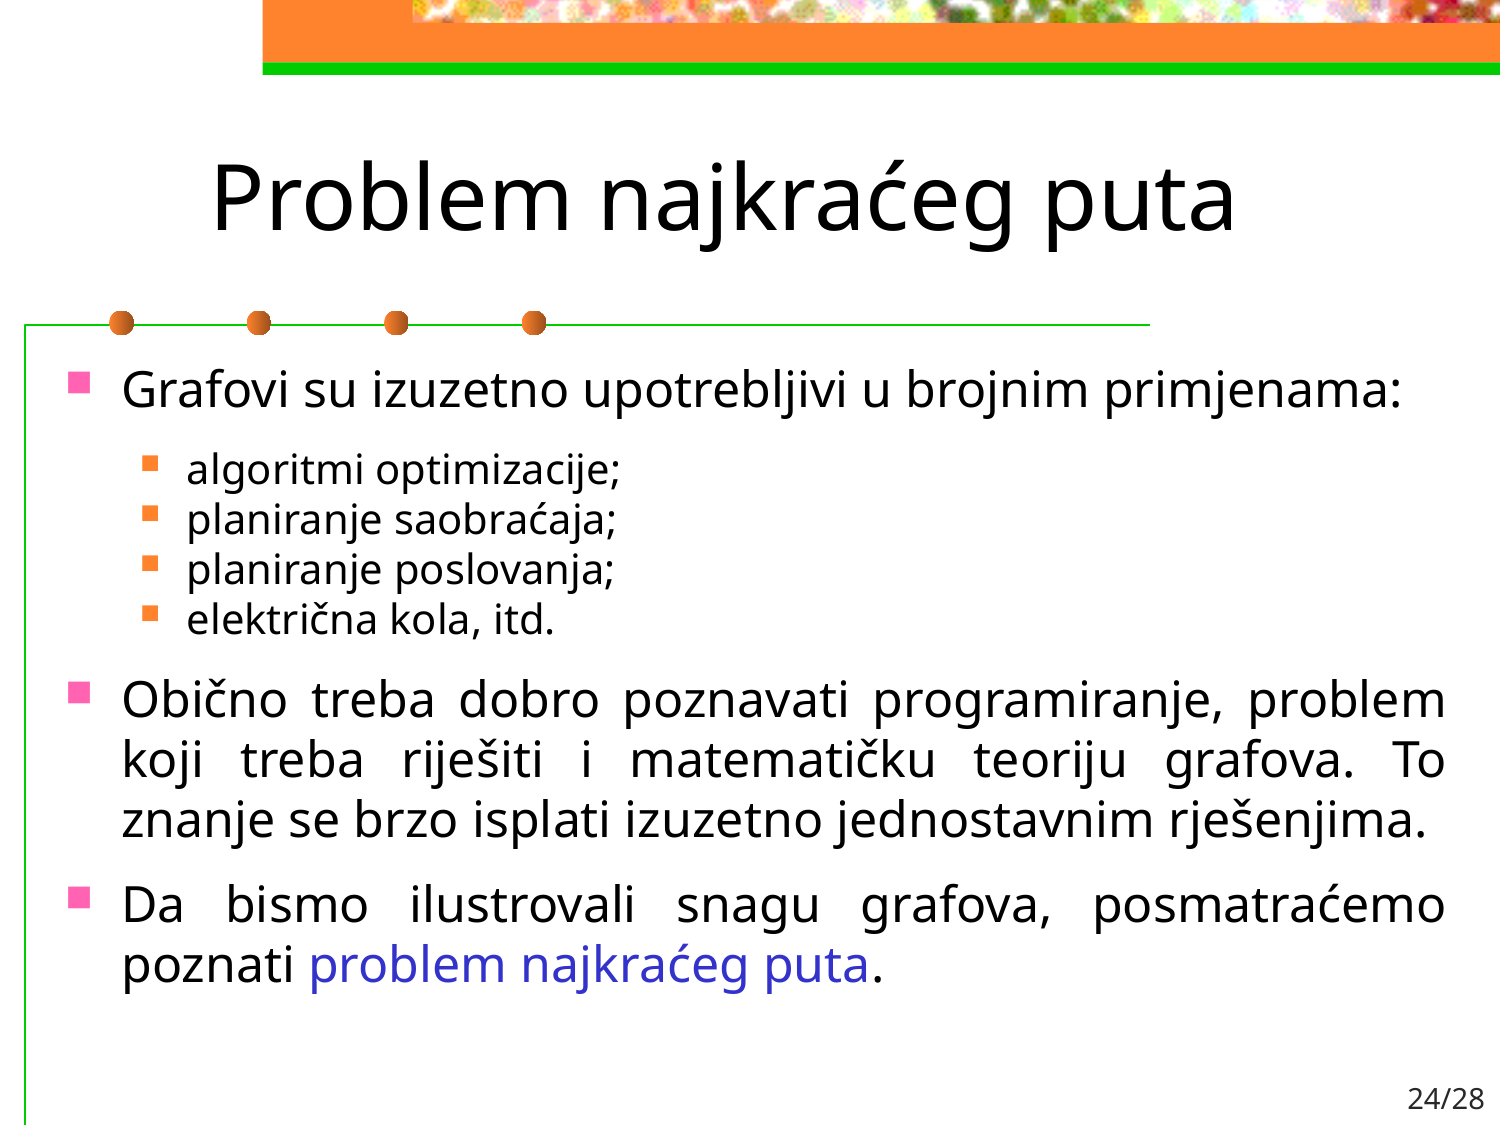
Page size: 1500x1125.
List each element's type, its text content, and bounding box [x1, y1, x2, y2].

picture [412, 0, 1500, 23]
title Problem najkraćeg puta [87, 99, 1363, 288]
list Grafovi su izuzetno upotrebljivi u brojnim primjenama: algoritmi optimizacije; planiranje saobraćaja; planiranje poslovanja; električna kola, itd. Obično treba dobro poznavati programiranje, problem koji treba riješiti i matematičku teoriju grafova. To znanje se brzo isplati izuzetno jednostavnim rješenjima. Da bismo ilustrovali snagu grafova, posmatraćemo poznati problem najkraćeg puta. [50, 350, 1463, 1025]
text_box 24/28 [1374, 1072, 1500, 1123]
